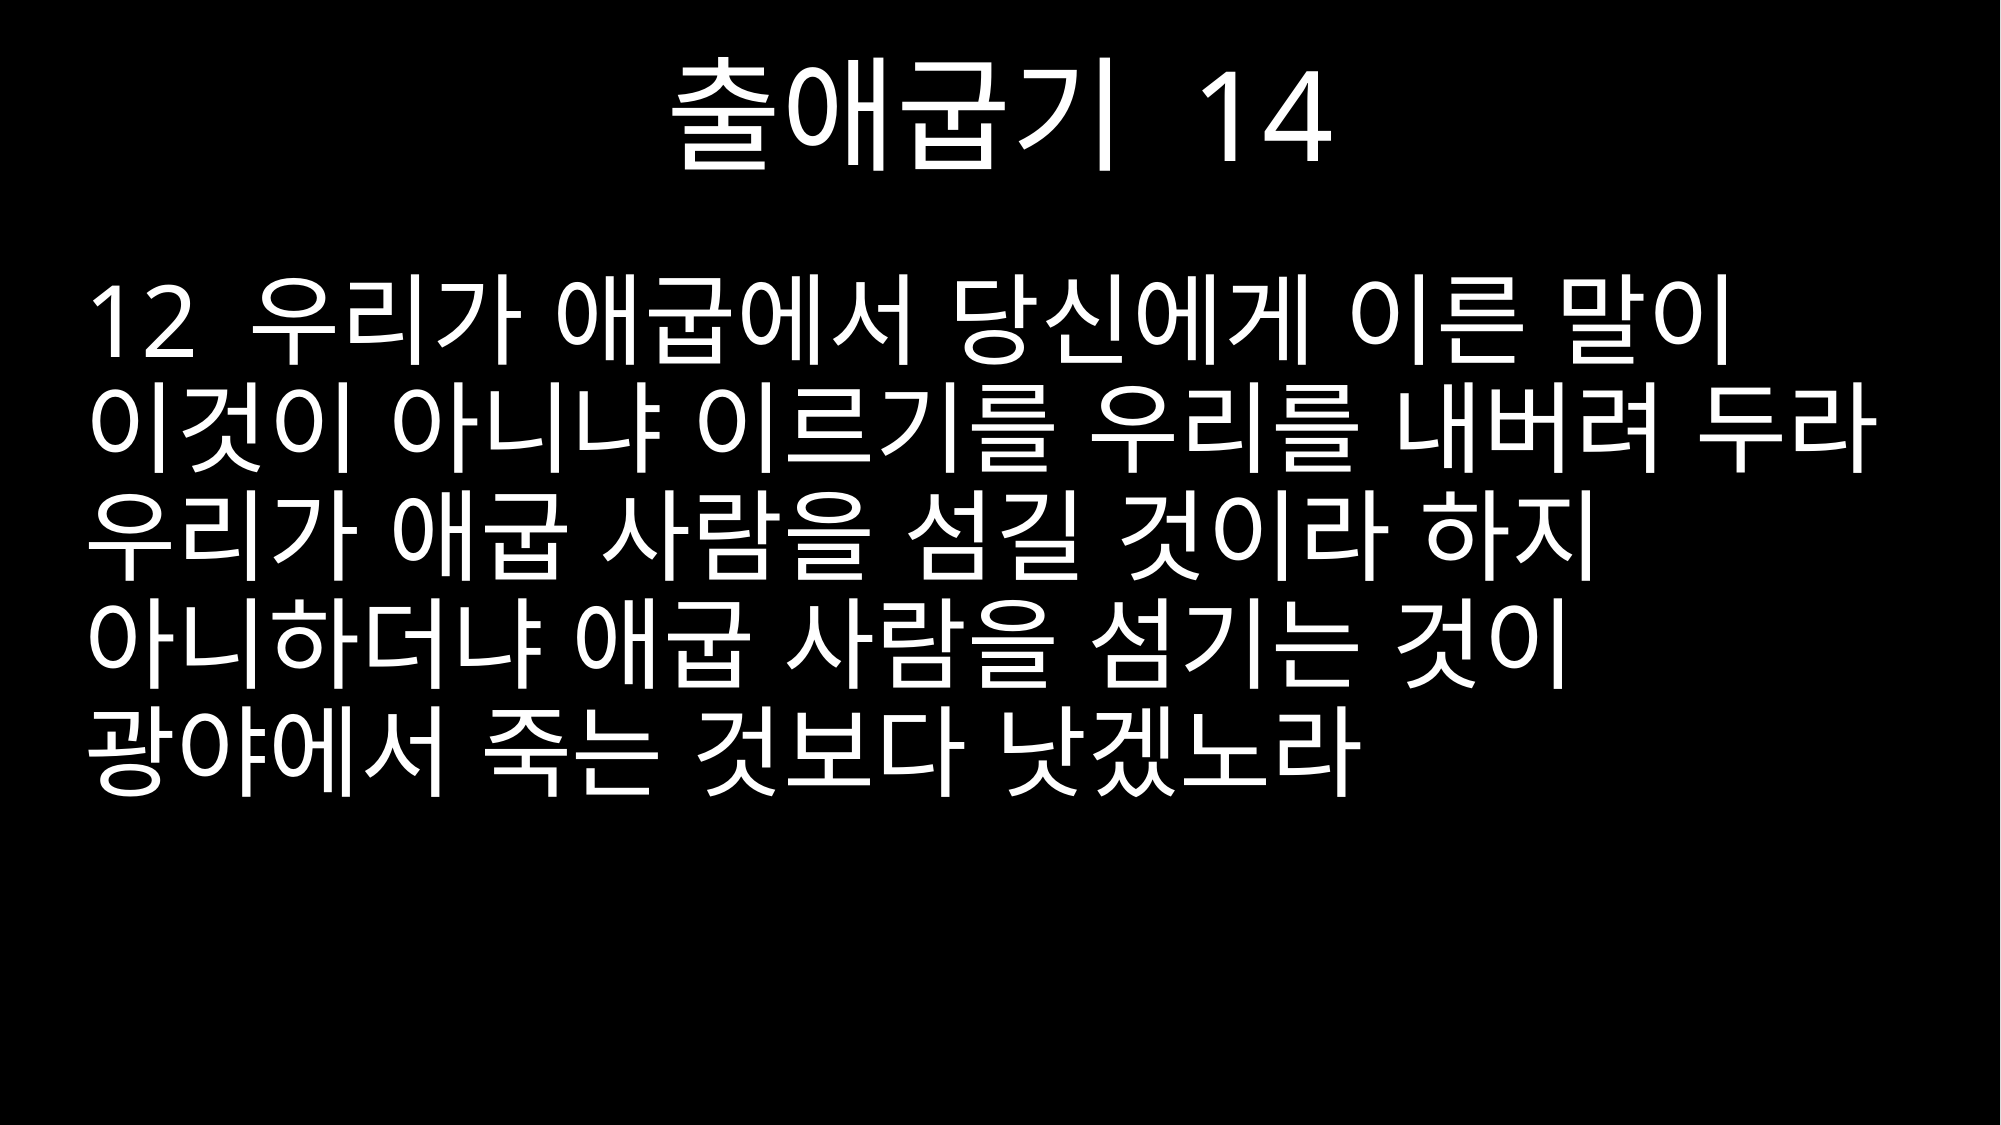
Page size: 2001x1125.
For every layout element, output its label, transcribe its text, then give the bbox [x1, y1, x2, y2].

list 12 우리가 애굽에서 당신에게 이른 말이 이것이 아니냐 이르기를 우리를 내버려 두라 우리가 애굽 사람을 섬길 것이라 하지 아니하더냐 애굽 사람을 섬기는 것이 광야에서 죽는 것보다 낫겠노라 [69, 263, 1953, 423]
footer 출애굽기 14 [0, 32, 2000, 192]
picture [0, 0, 2001, 1125]
